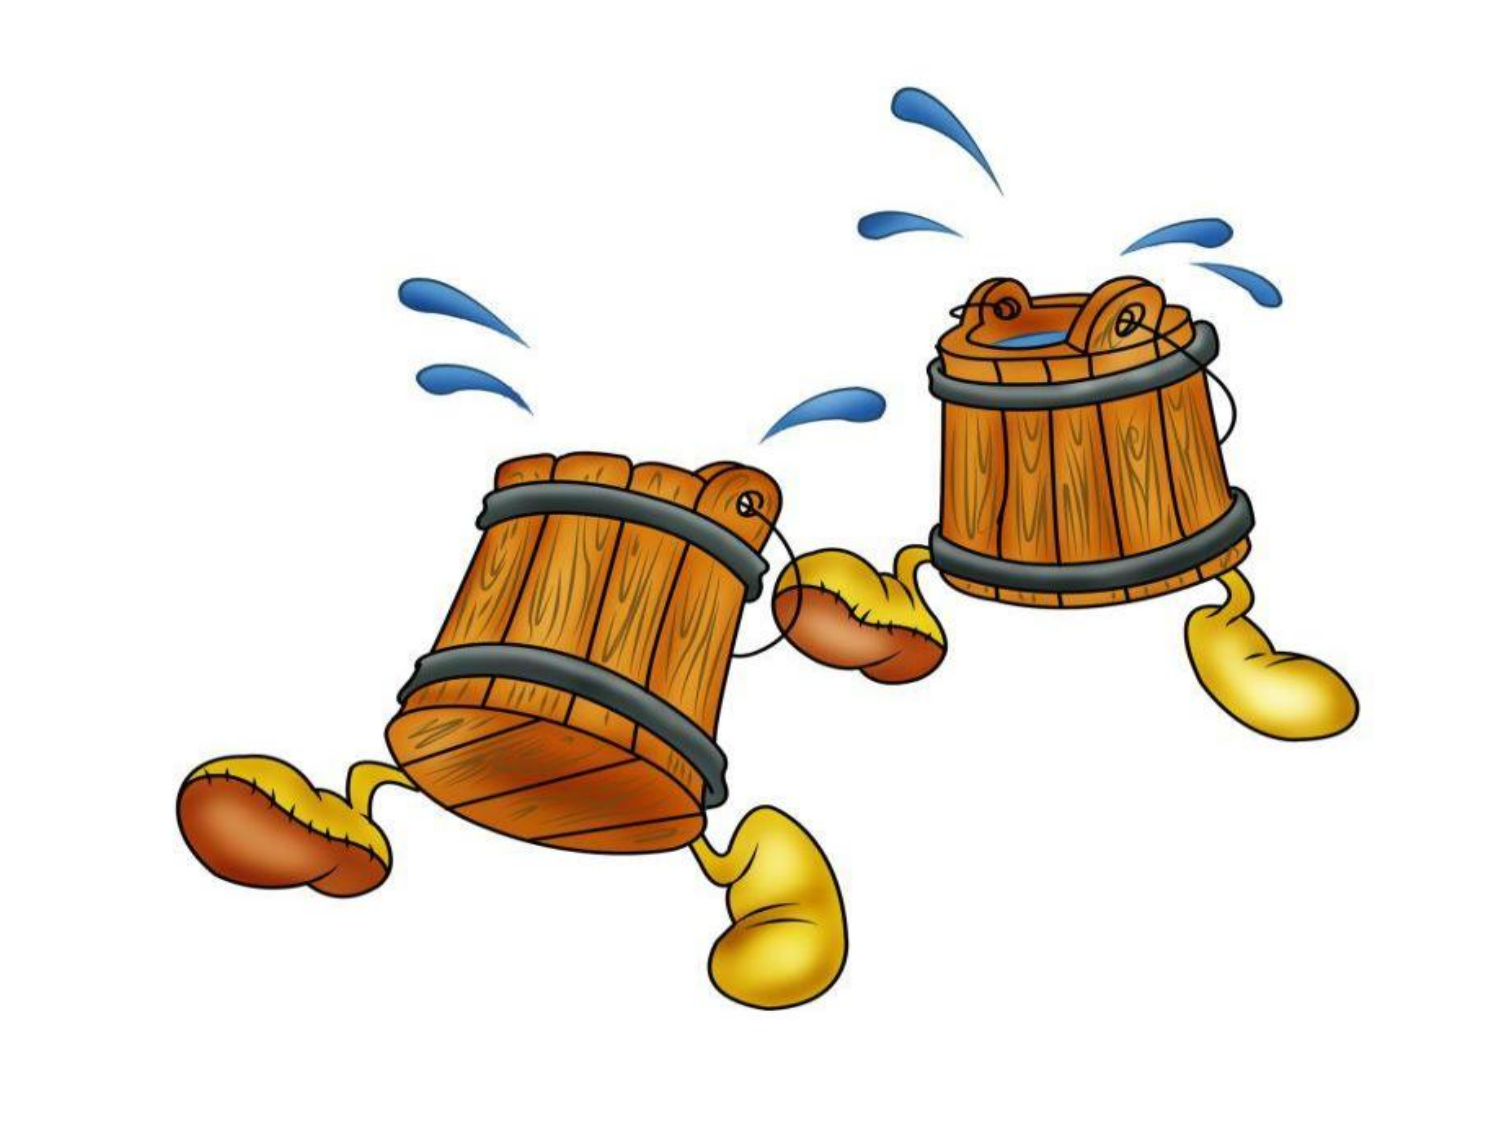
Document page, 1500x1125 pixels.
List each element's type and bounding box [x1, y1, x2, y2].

picture [147, 18, 1400, 1111]
